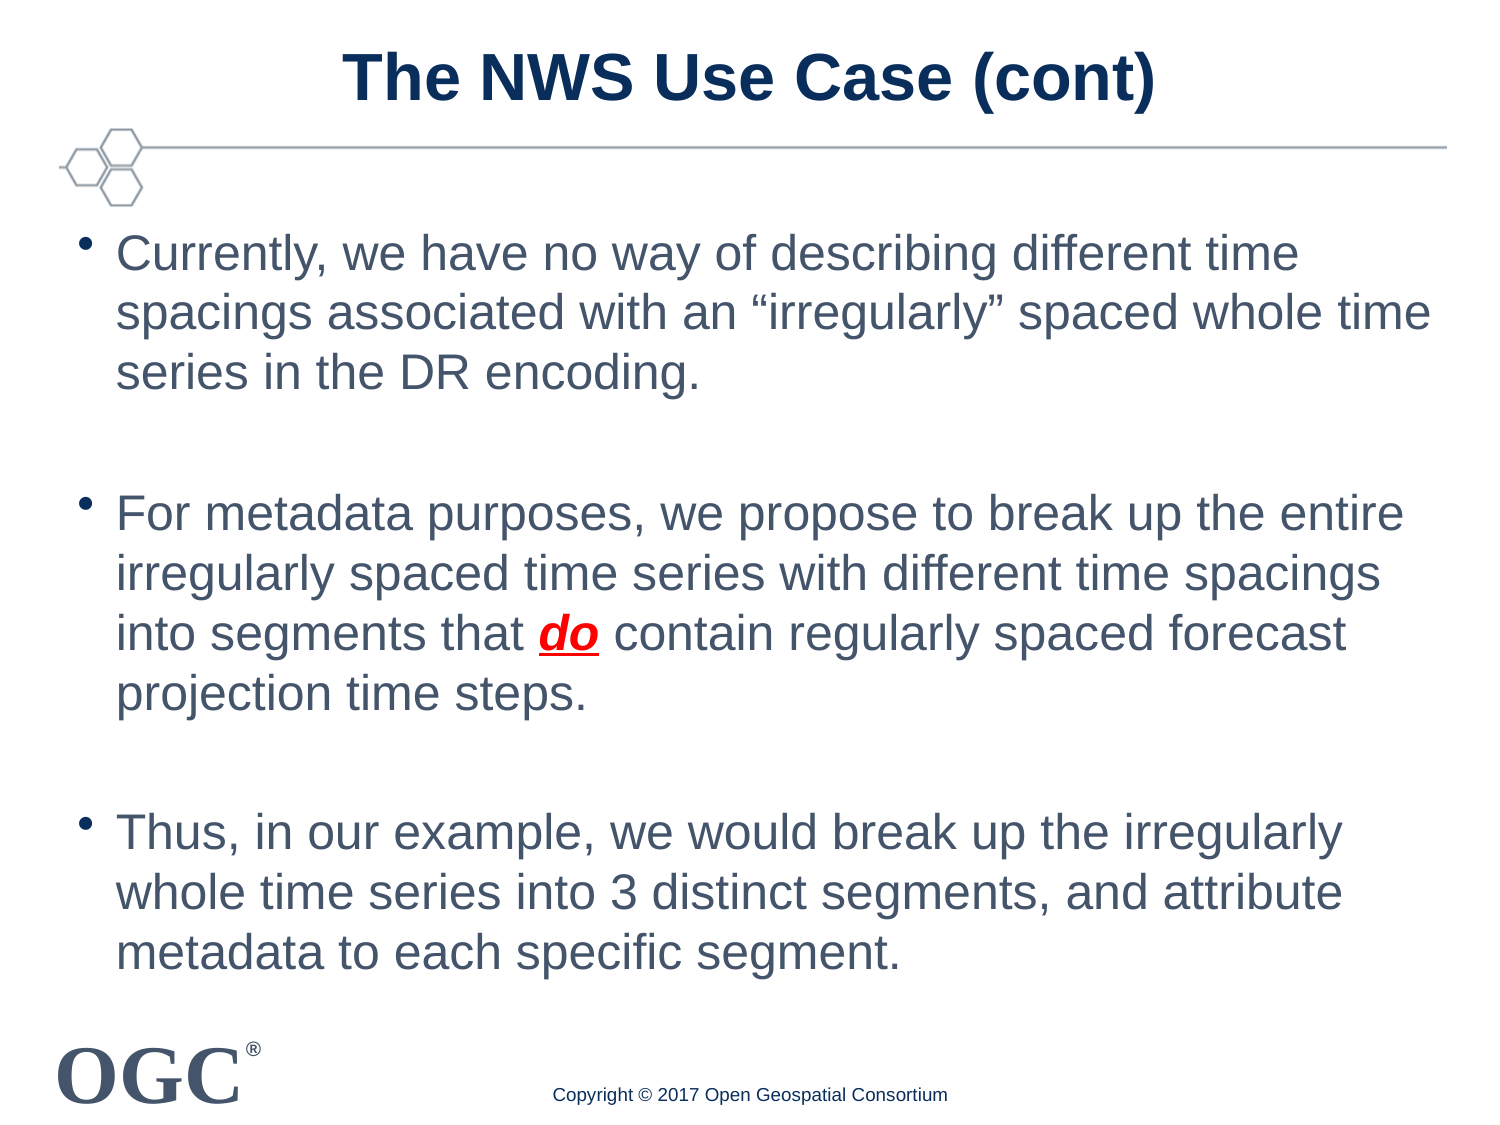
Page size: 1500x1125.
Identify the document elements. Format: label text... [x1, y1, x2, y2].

list Currently, we have no way of describing different time spacings associated with an “irregularly” spaced whole time series in the DR encoding. For metadata purposes, we propose to break up the entire irregularly spaced time series with different time spacings into segments that do contain regularly spaced forecast projection time steps. Thus, in our example, we would break up the irregularly whole time series into 3 distinct segments, and attribute metadata to each specific segment. [62, 212, 1450, 850]
title The NWS Use Case (cont) [37, 22, 1463, 136]
footer Copyright © 2017 Open Geospatial Consortium [487, 1074, 1013, 1113]
picture [59, 136, 1447, 208]
